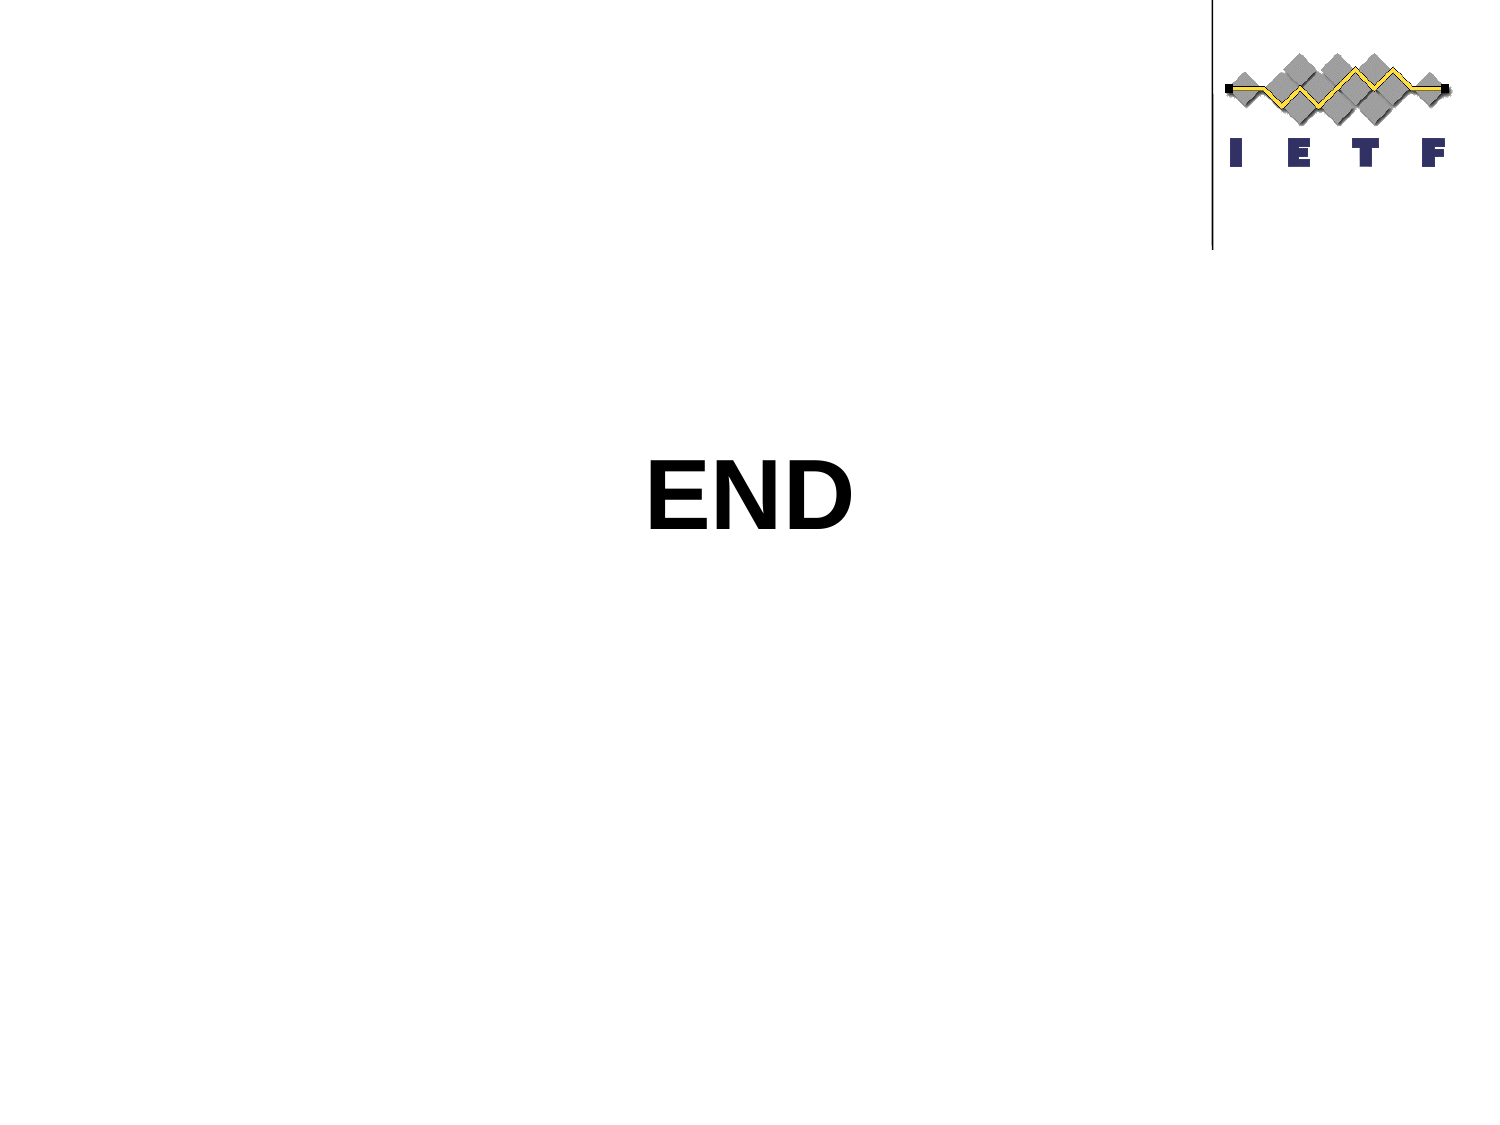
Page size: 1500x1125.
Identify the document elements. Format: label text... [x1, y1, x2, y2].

list END [74, 281, 1426, 1006]
picture [1212, 37, 1463, 181]
